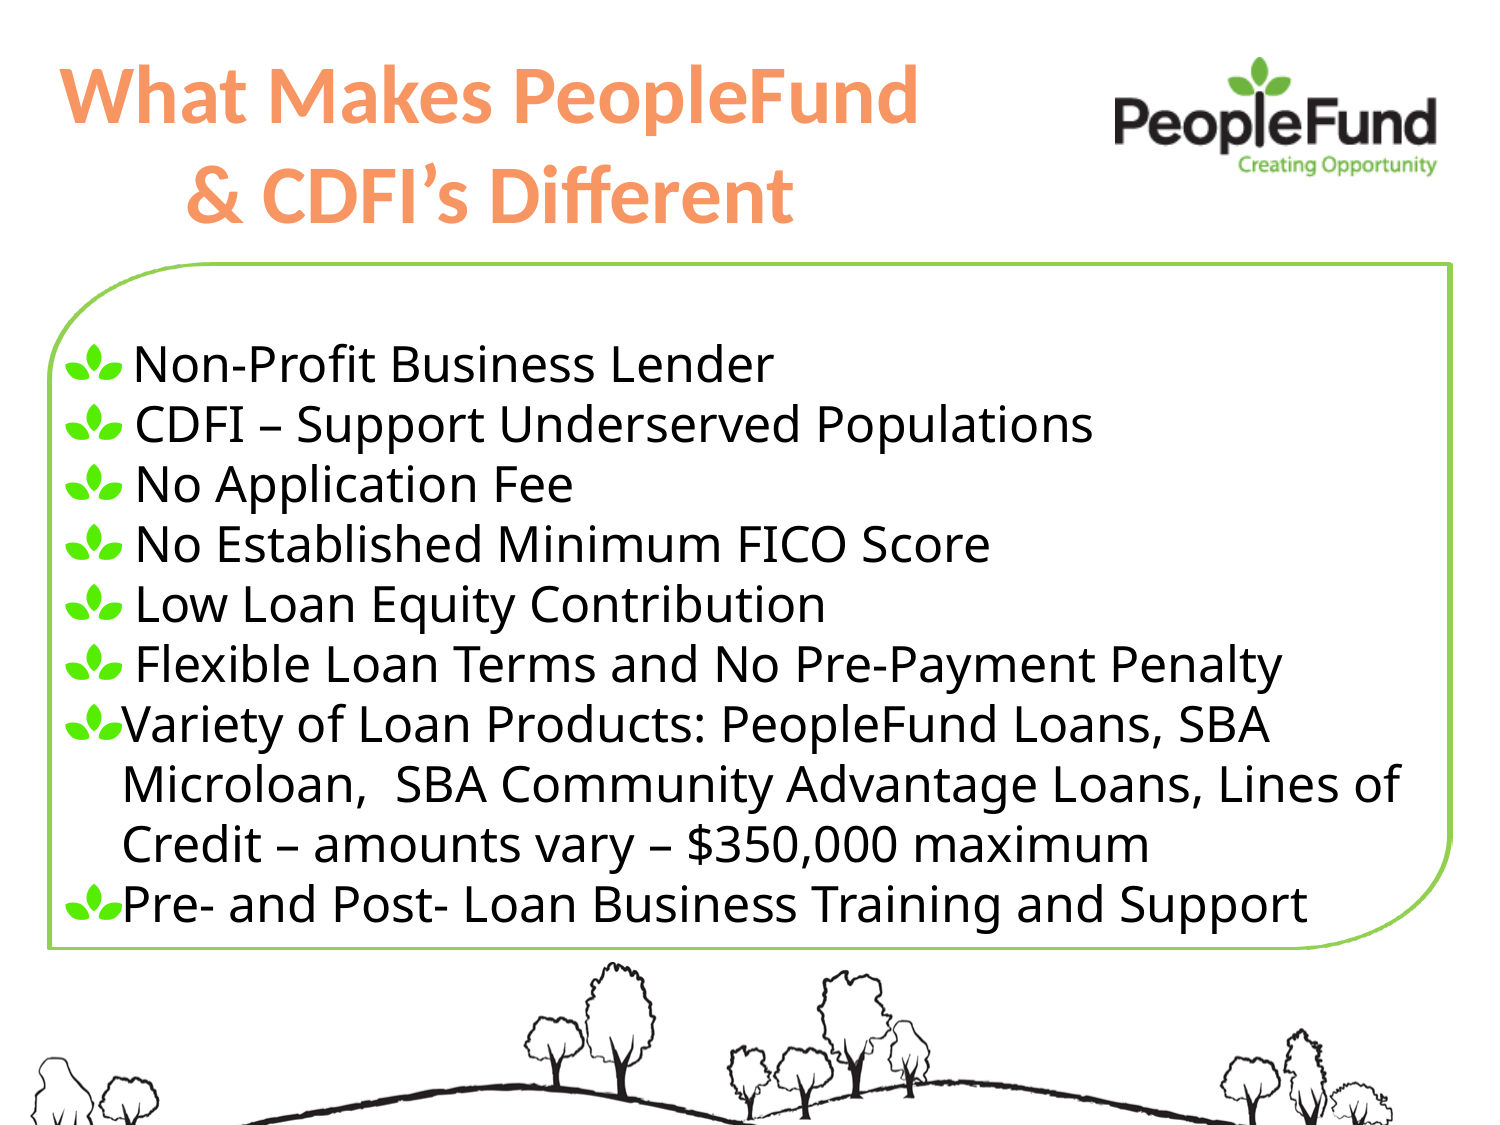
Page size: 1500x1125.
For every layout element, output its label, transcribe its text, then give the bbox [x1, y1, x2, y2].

picture [1115, 57, 1438, 179]
picture [47, 262, 1453, 951]
text_box What Makes PeopleFund & CDFI’s Different [0, 32, 1000, 248]
picture [0, 962, 1500, 1125]
